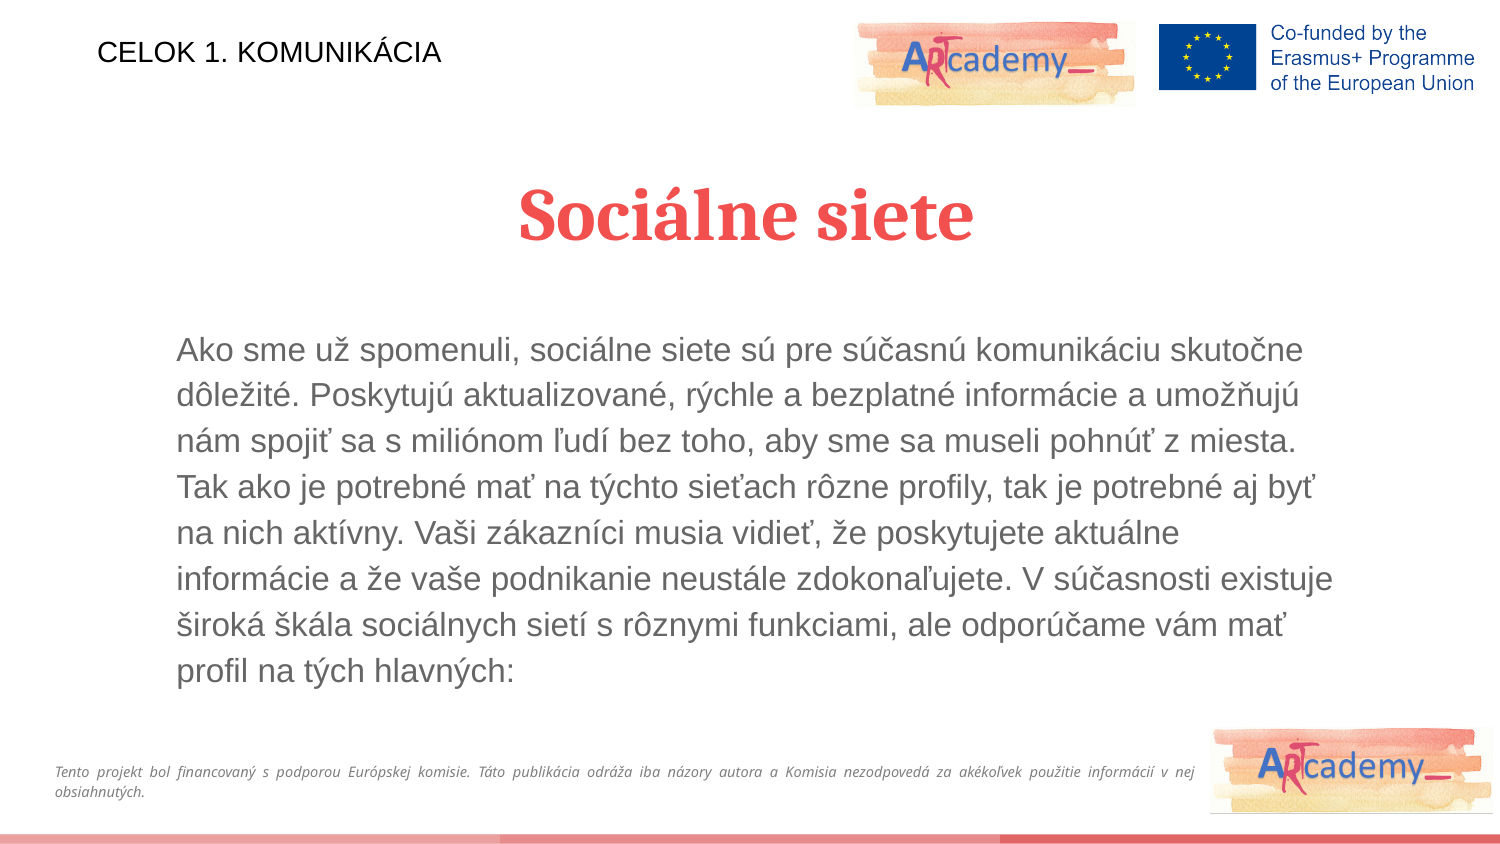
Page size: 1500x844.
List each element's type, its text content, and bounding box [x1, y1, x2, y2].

list Ako sme už spomenuli, sociálne siete sú pre súčasnú komunikáciu skutočne dôležité. Poskytujú aktualizované, rýchle a bezplatné informácie a umožňujú nám spojiť sa s miliónom ľudí bez toho, aby sme sa museli pohnúť z miesta. Tak ako je potrebné mať na týchto sieťach rôzne profily, tak je potrebné aj byť na nich aktívny. Vaši zákazníci musia vidieť, že poskytujete aktuálne informácie a že vaše podnikanie neustále zdokonaľujete. V súčasnosti existuje široká škála sociálnych sietí s rôznymi funkciami, ale odporúčame vám mať profil na tých hlavných: [138, 306, 1352, 706]
text_box Tento projekt bol financovaný s podporou Európskej komisie. Táto publikácia odráža iba názory autora a Komisia nezodpovedá za akékoľvek použitie informácií v nej obsiahnutých. [39, 754, 1205, 799]
picture [854, 2, 1137, 138]
title Sociálne siete [162, 62, 1334, 271]
picture [1210, 709, 1493, 844]
picture [1158, 24, 1474, 94]
text_box CELOK 1. KOMUNIKÁCIA [82, 26, 475, 76]
